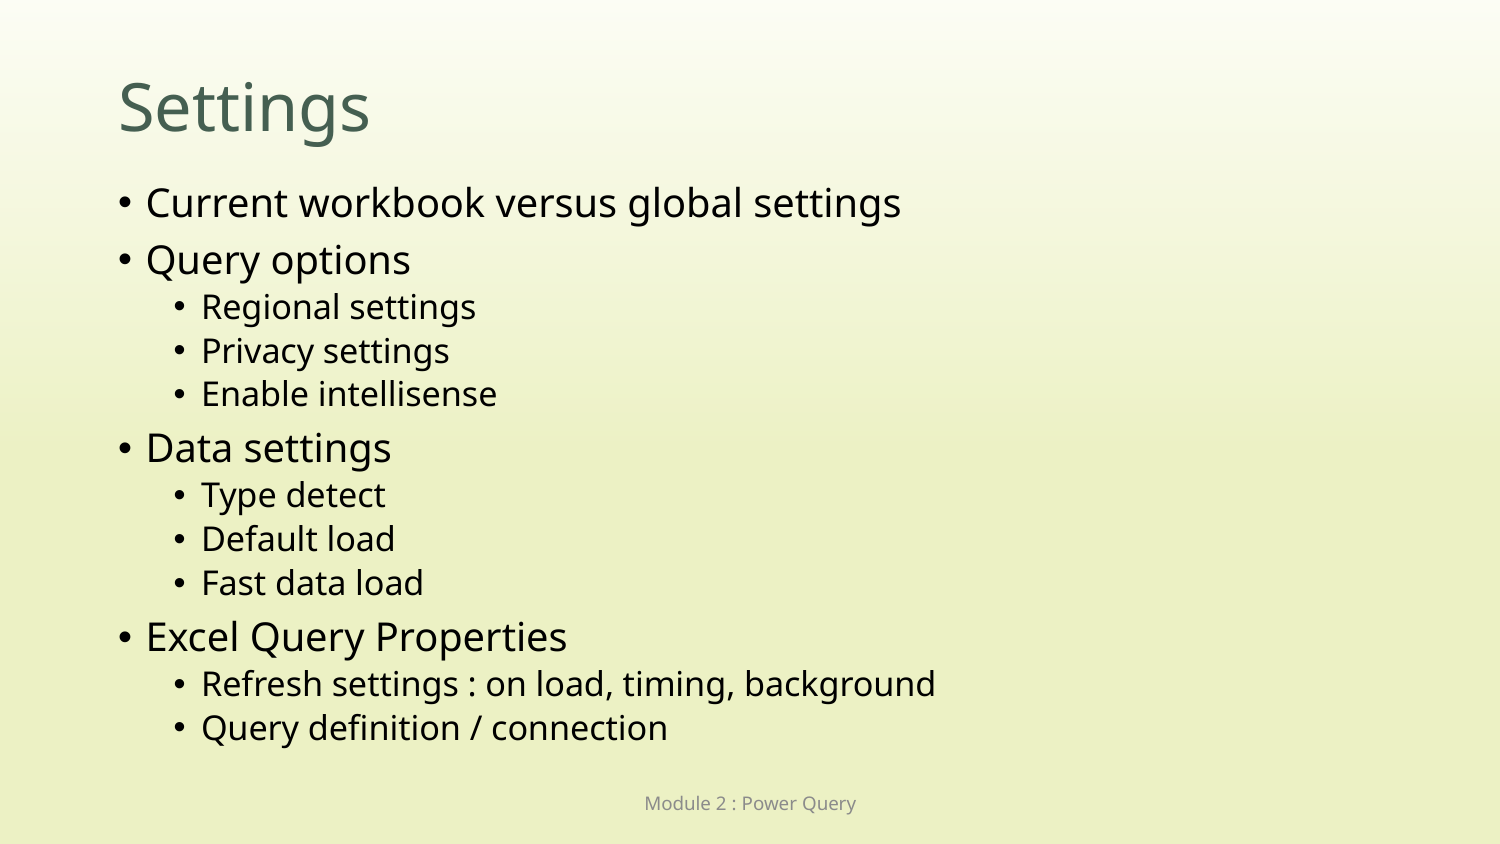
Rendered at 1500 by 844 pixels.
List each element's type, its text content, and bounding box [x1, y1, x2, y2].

list Current workbook versus global settings Query options Regional settings Privacy settings Enable intellisense Data settings Type detect Default load Fast data load Excel Query Properties Refresh settings : on load, timing, background Query definition / connection [103, 175, 1397, 760]
title Settings [103, 44, 1397, 175]
footer Module 2 : Power Query [496, 782, 1004, 827]
